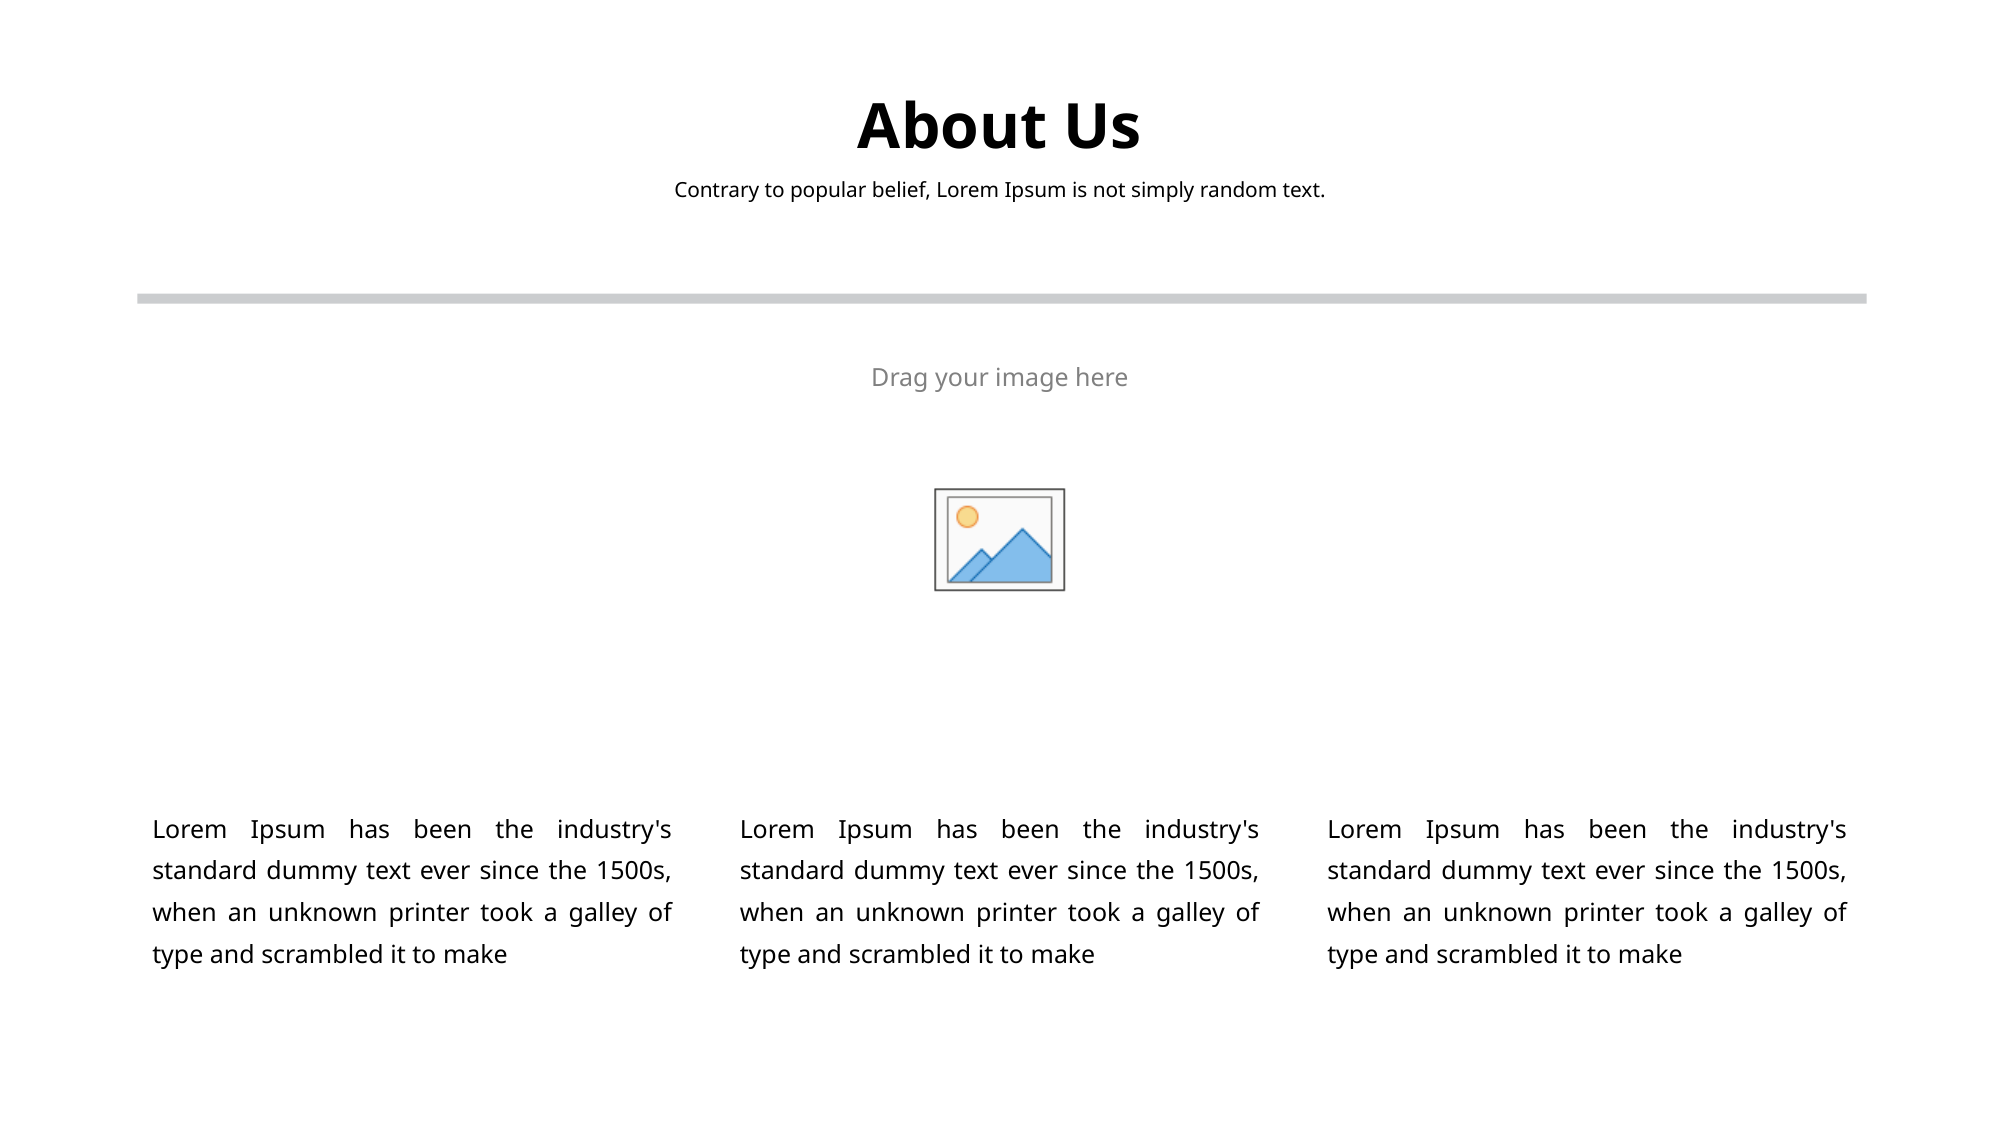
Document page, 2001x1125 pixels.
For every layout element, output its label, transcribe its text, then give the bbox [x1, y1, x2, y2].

text_box Lorem Ipsum has been the industry's standard dummy text ever since the 1500s, when an unknown printer took a galley of type and scrambled it to make [137, 793, 688, 976]
text_box [136, 292, 1868, 305]
text_box Lorem Ipsum has been the industry's standard dummy text ever since the 1500s, when an unknown printer took a galley of type and scrambled it to make [725, 793, 1275, 976]
subtitle Contrary to popular belief, Lorem Ipsum is not simply random text. [137, 179, 1863, 204]
picture [137, 353, 1863, 727]
text_box Lorem Ipsum has been the industry's standard dummy text ever since the 1500s, when an unknown printer took a galley of type and scrambled it to make [1312, 793, 1863, 976]
title About Us [137, 78, 1863, 179]
